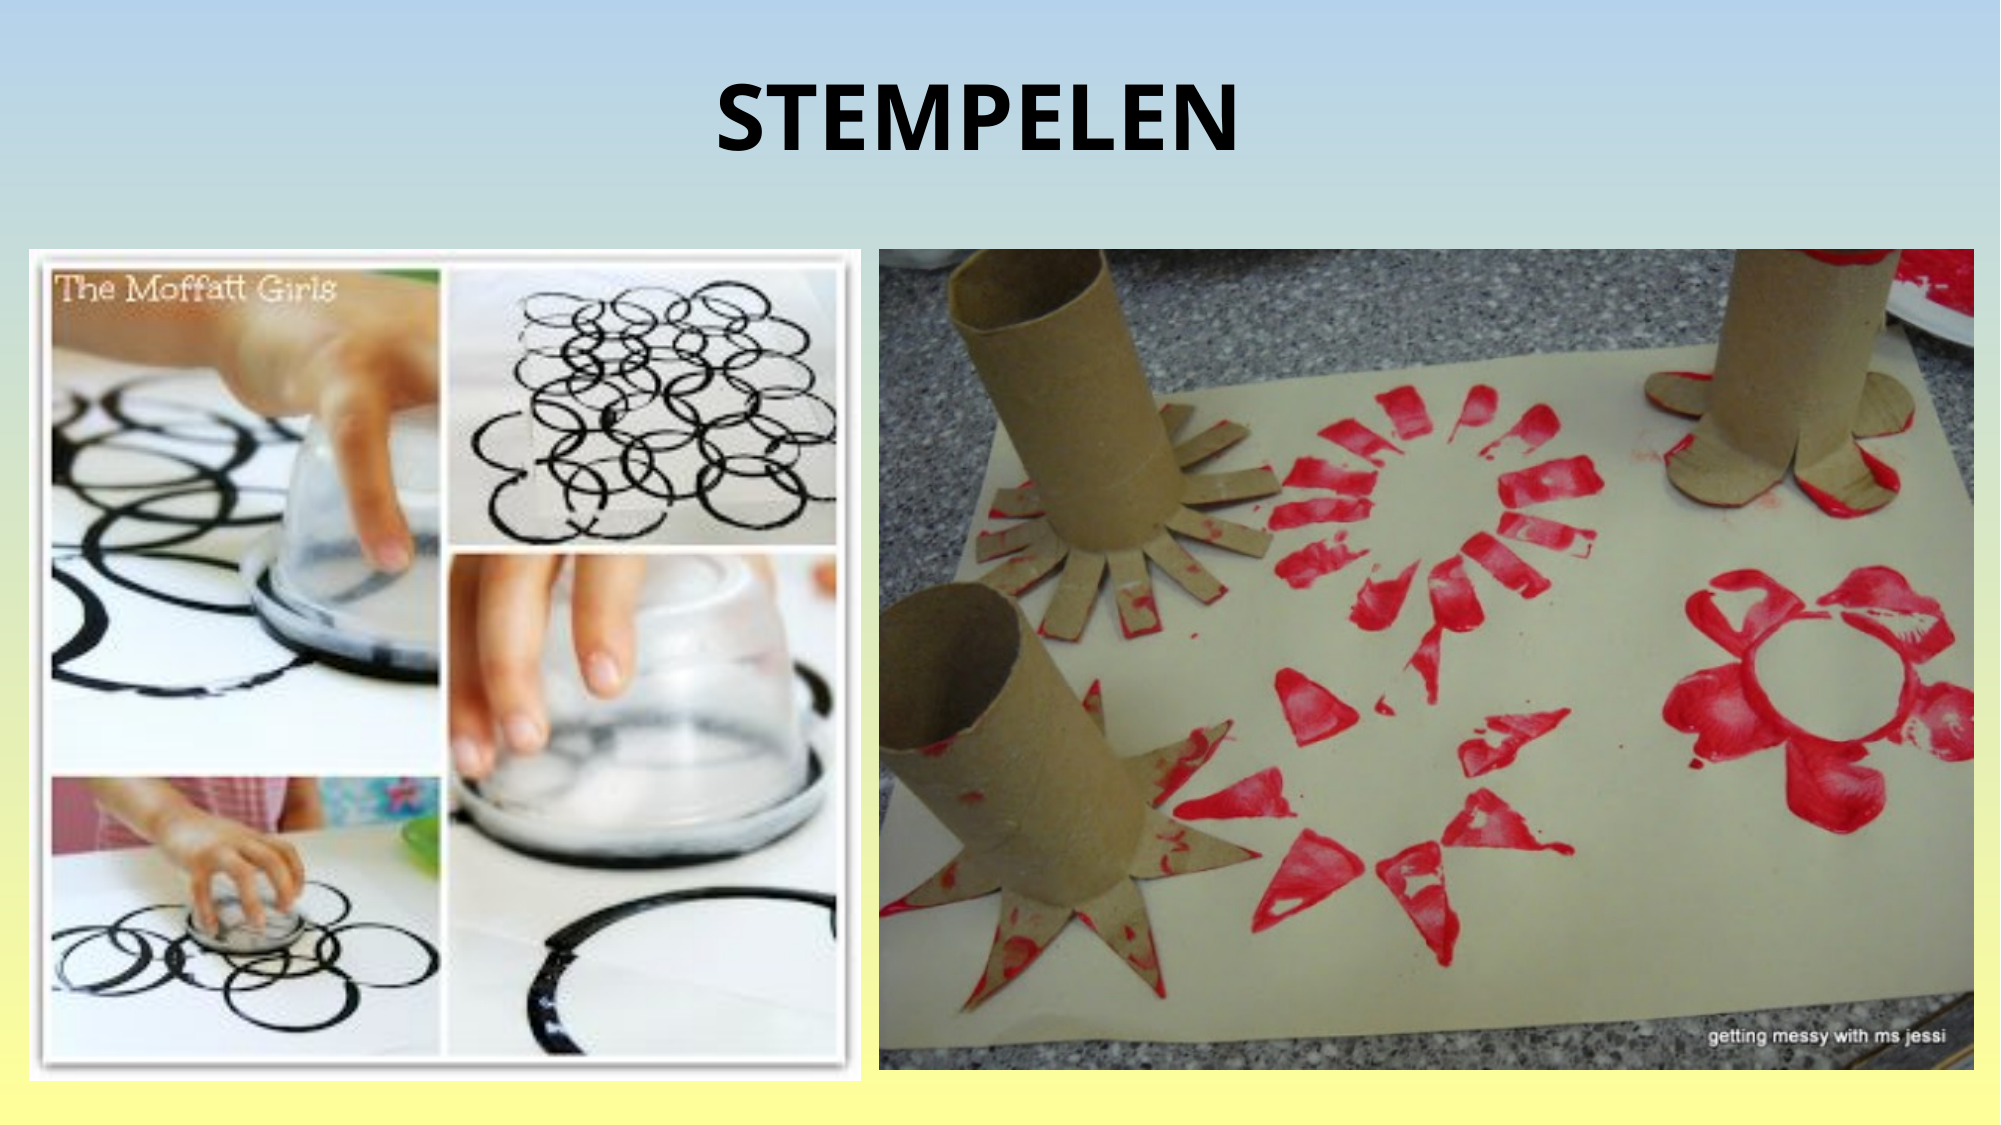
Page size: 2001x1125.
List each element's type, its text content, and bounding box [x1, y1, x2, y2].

title STEMPELEN [140, 12, 1866, 230]
picture [879, 249, 1974, 1070]
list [29, 249, 861, 1081]
